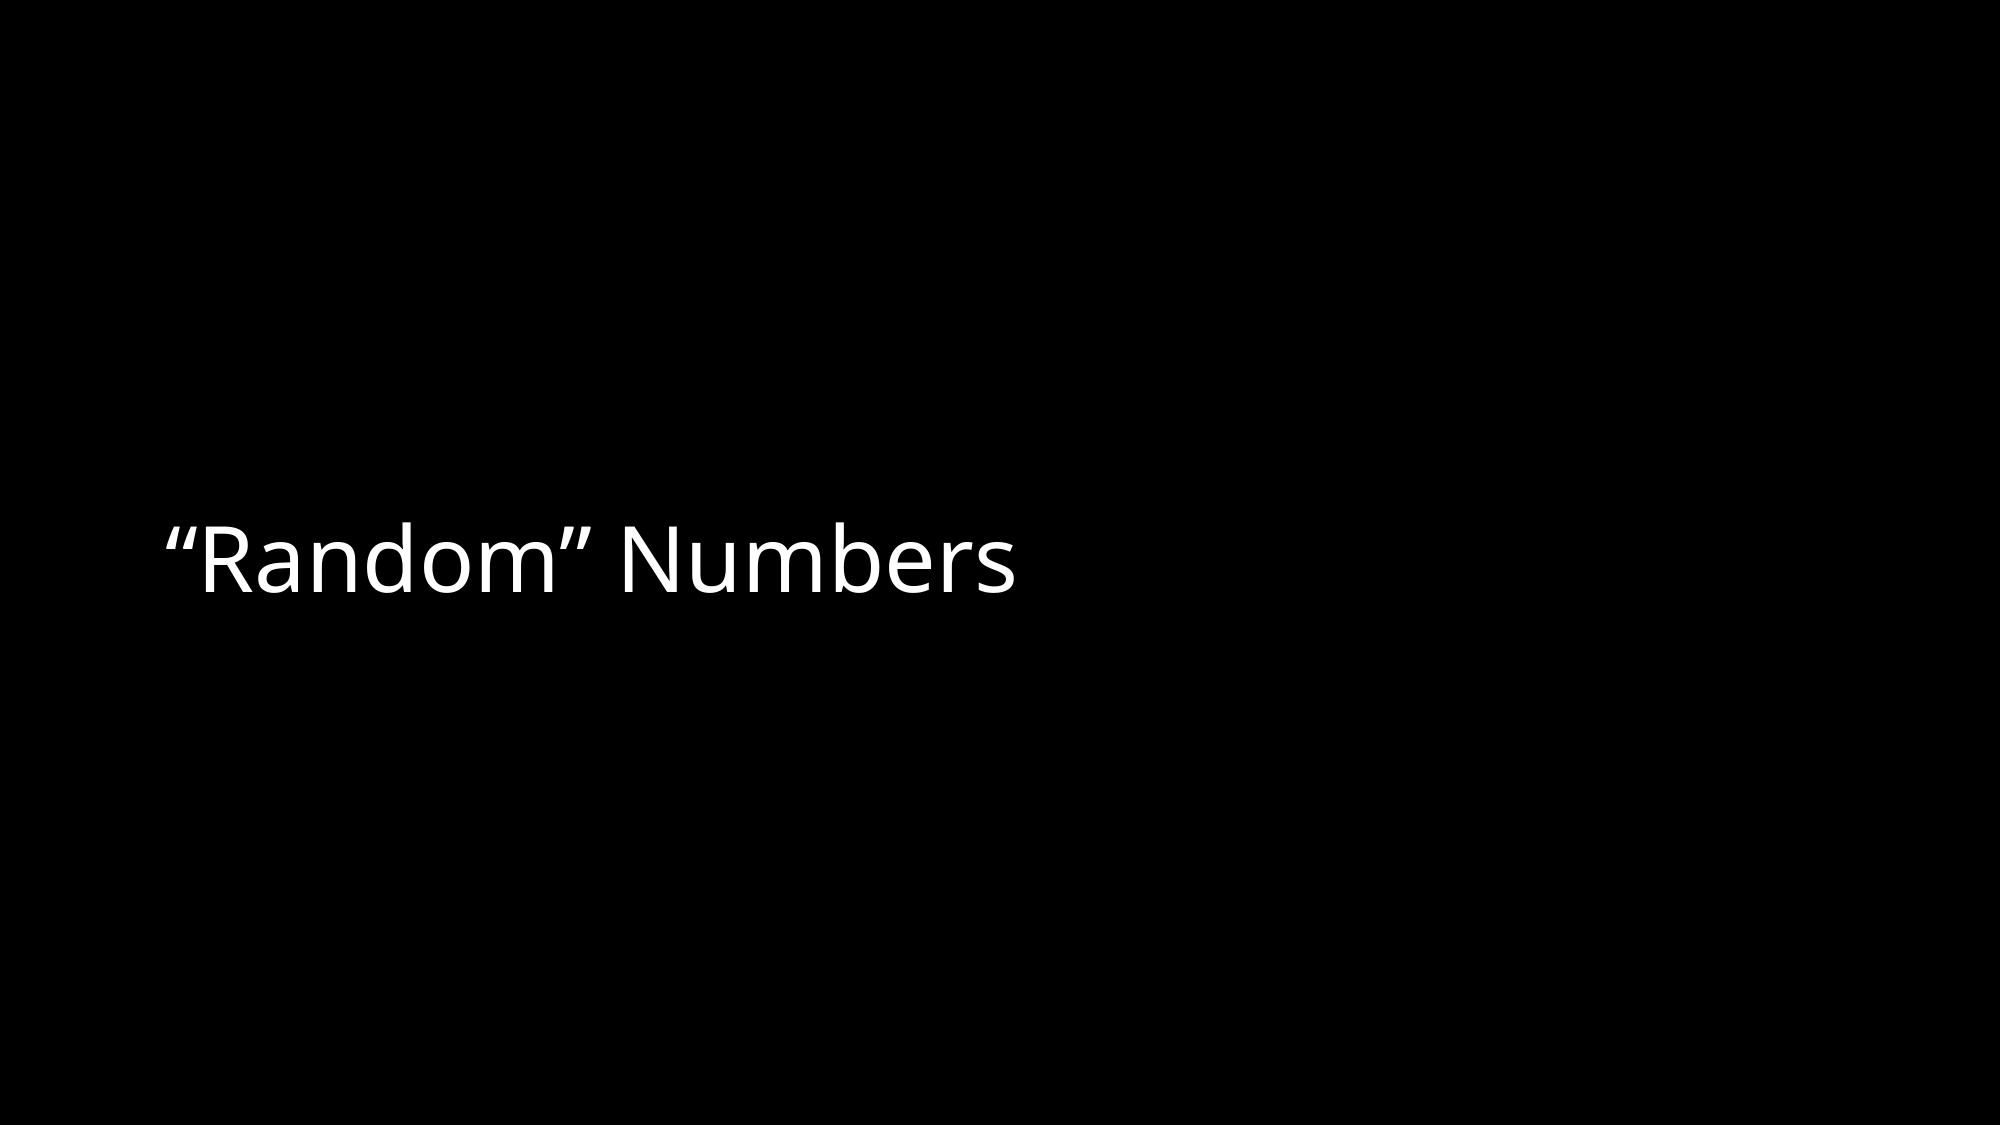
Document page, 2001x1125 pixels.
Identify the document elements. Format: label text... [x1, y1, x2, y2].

title “Random” Numbers [150, 441, 1850, 683]
